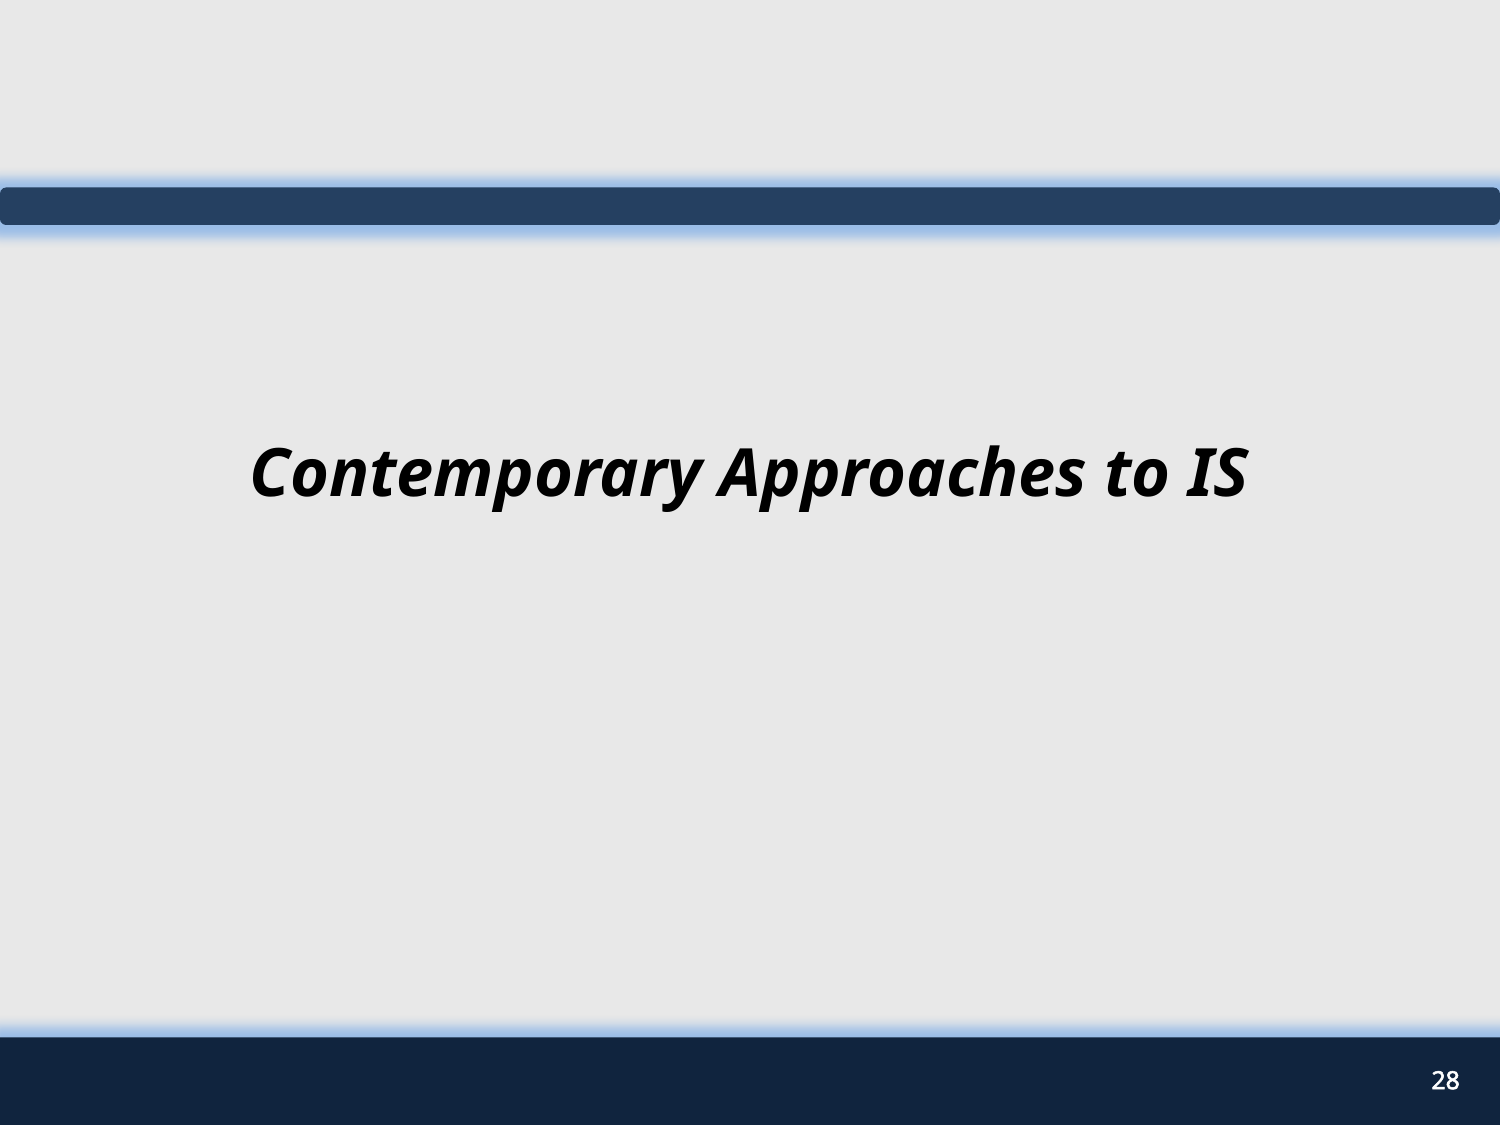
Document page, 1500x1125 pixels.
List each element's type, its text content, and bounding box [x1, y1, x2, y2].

title Contemporary Approaches to IS [112, 349, 1388, 591]
slide_number 28 [1412, 1050, 1475, 1113]
